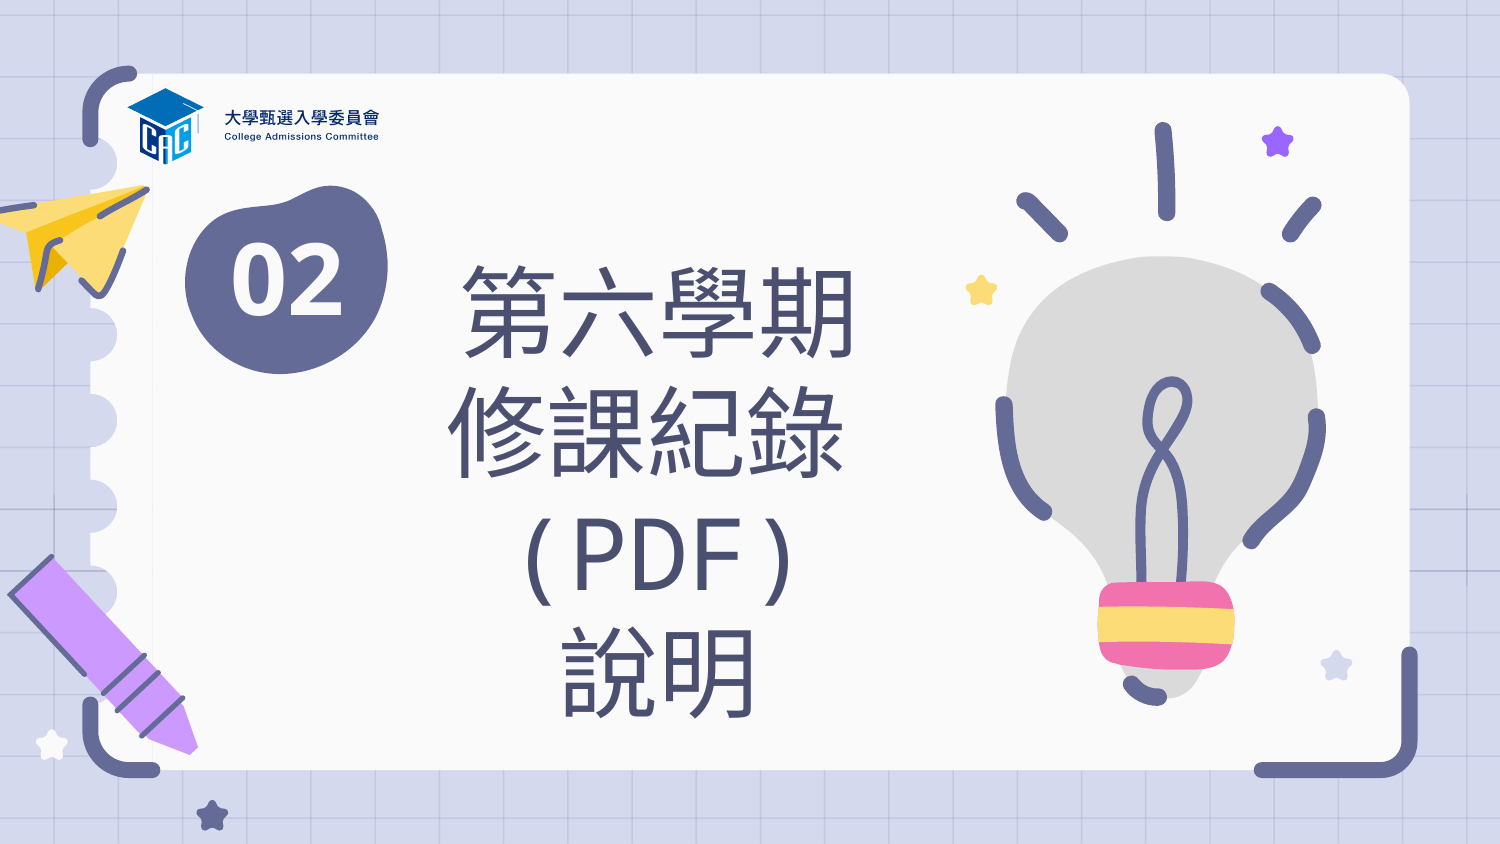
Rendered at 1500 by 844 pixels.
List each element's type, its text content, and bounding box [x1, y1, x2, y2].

text_box 02 [198, 208, 376, 343]
text_box 第六學期 修課紀錄(PDF) 說明 [333, 284, 984, 698]
picture [127, 88, 380, 165]
